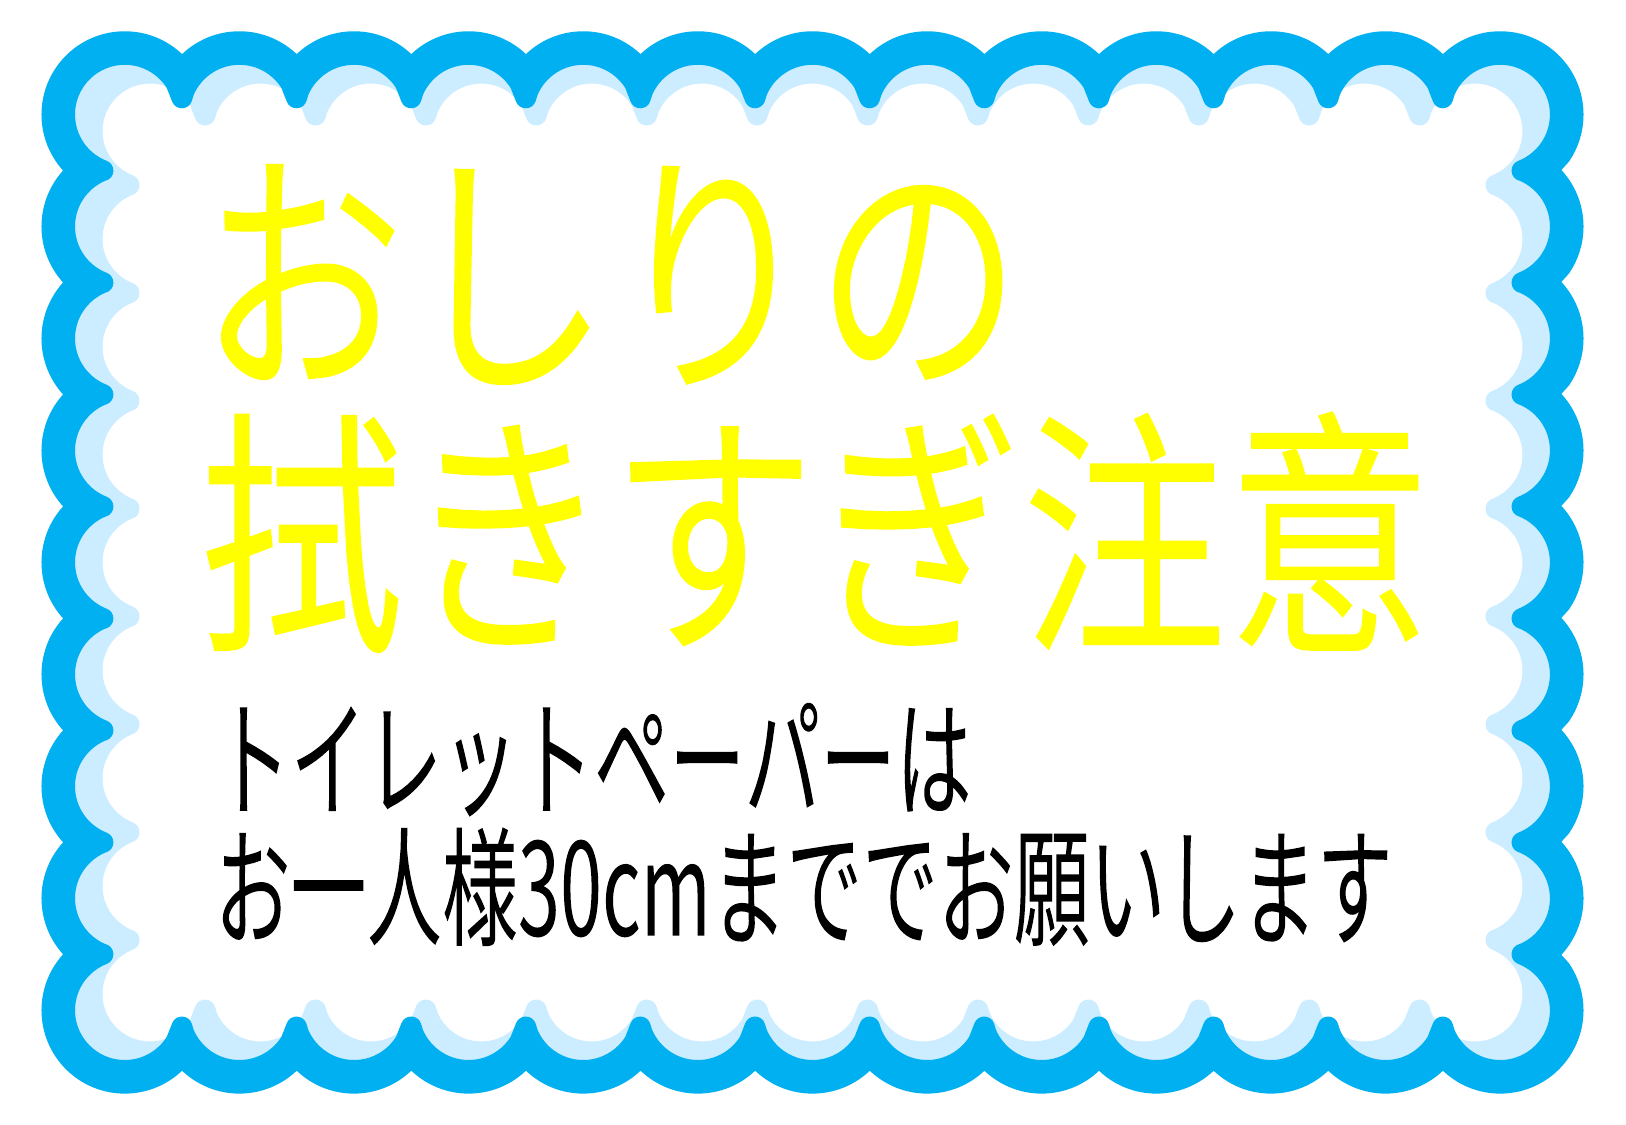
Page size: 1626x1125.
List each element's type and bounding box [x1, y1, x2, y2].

text_box [414, 1007, 520, 1067]
text_box [77, 59, 169, 1066]
text_box [301, 58, 404, 118]
text_box [1221, 1007, 1323, 1067]
text_box [187, 1007, 286, 1066]
text_box [1339, 1007, 1437, 1066]
text_box [1103, 1007, 1210, 1067]
text_box [527, 58, 1098, 118]
text_box [527, 1007, 1098, 1067]
text_box [49, 39, 1576, 1086]
text_box [301, 1007, 404, 1067]
text_box [1103, 58, 1210, 118]
text_box [1456, 59, 1548, 1066]
text_box [187, 59, 286, 118]
text_box [1221, 58, 1323, 118]
text_box [1339, 59, 1437, 118]
text_box [414, 58, 520, 118]
